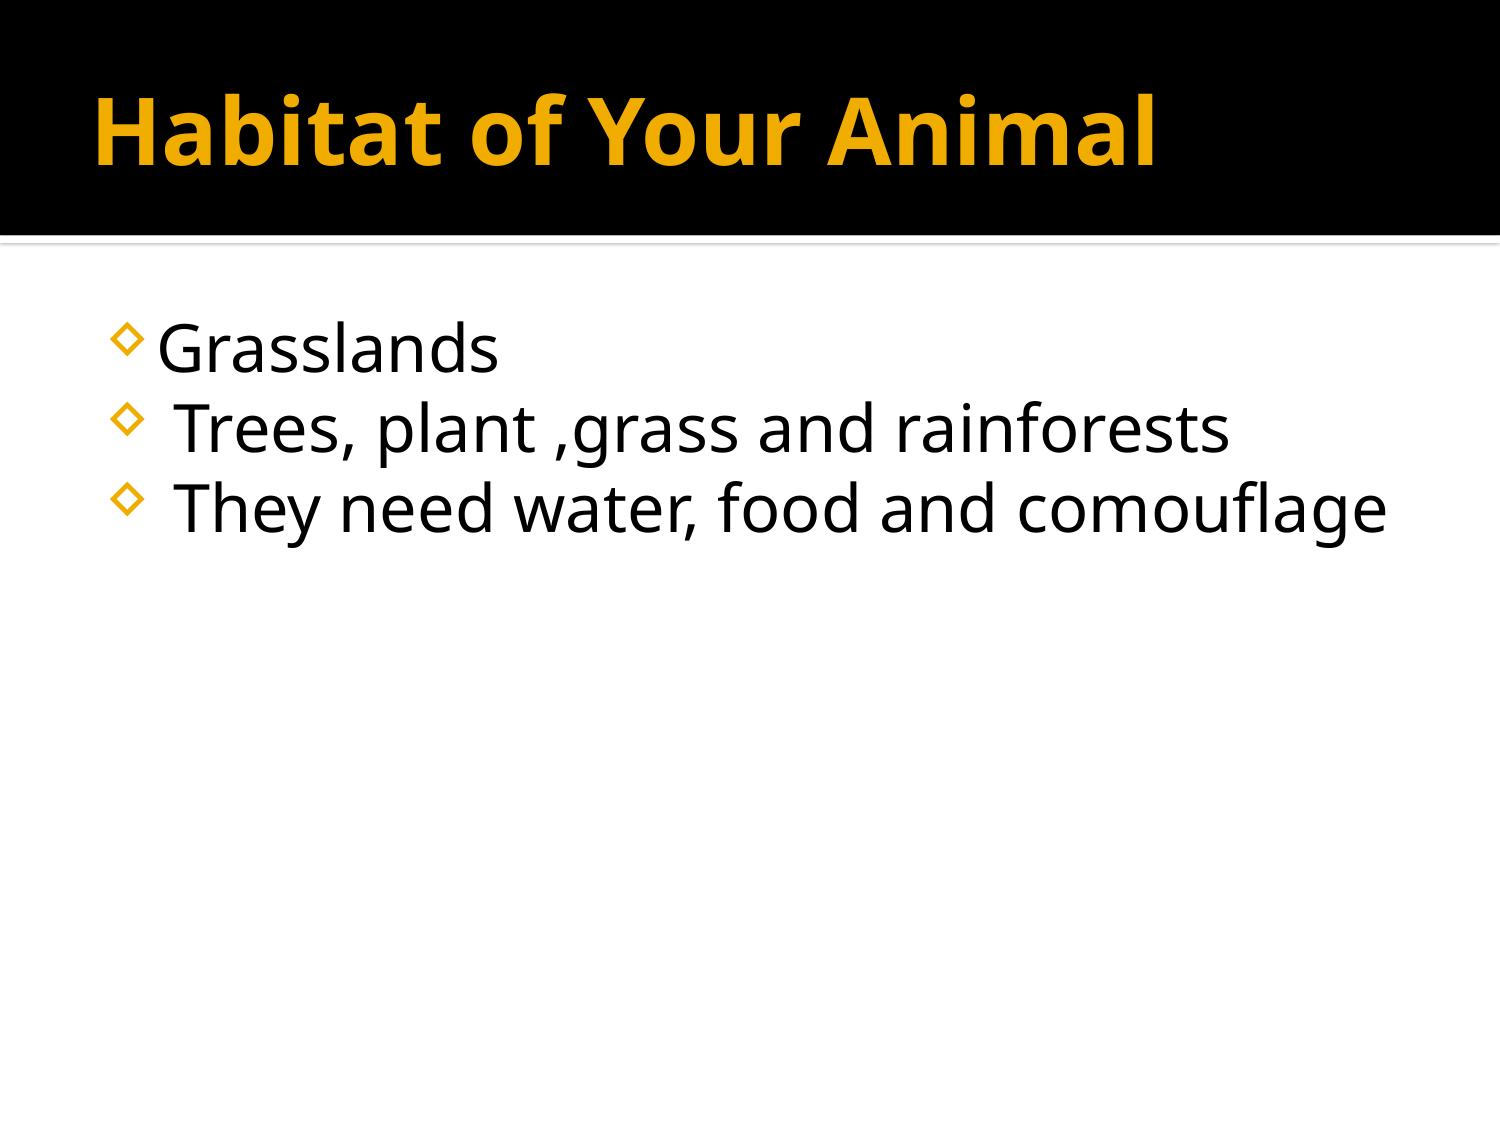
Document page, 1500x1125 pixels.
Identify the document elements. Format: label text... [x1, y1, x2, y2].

title Habitat of Your Animal [75, 25, 1425, 231]
list Grasslands Trees, plant ,grass and rainforests They need water, food and comouflage [75, 291, 1425, 1050]
